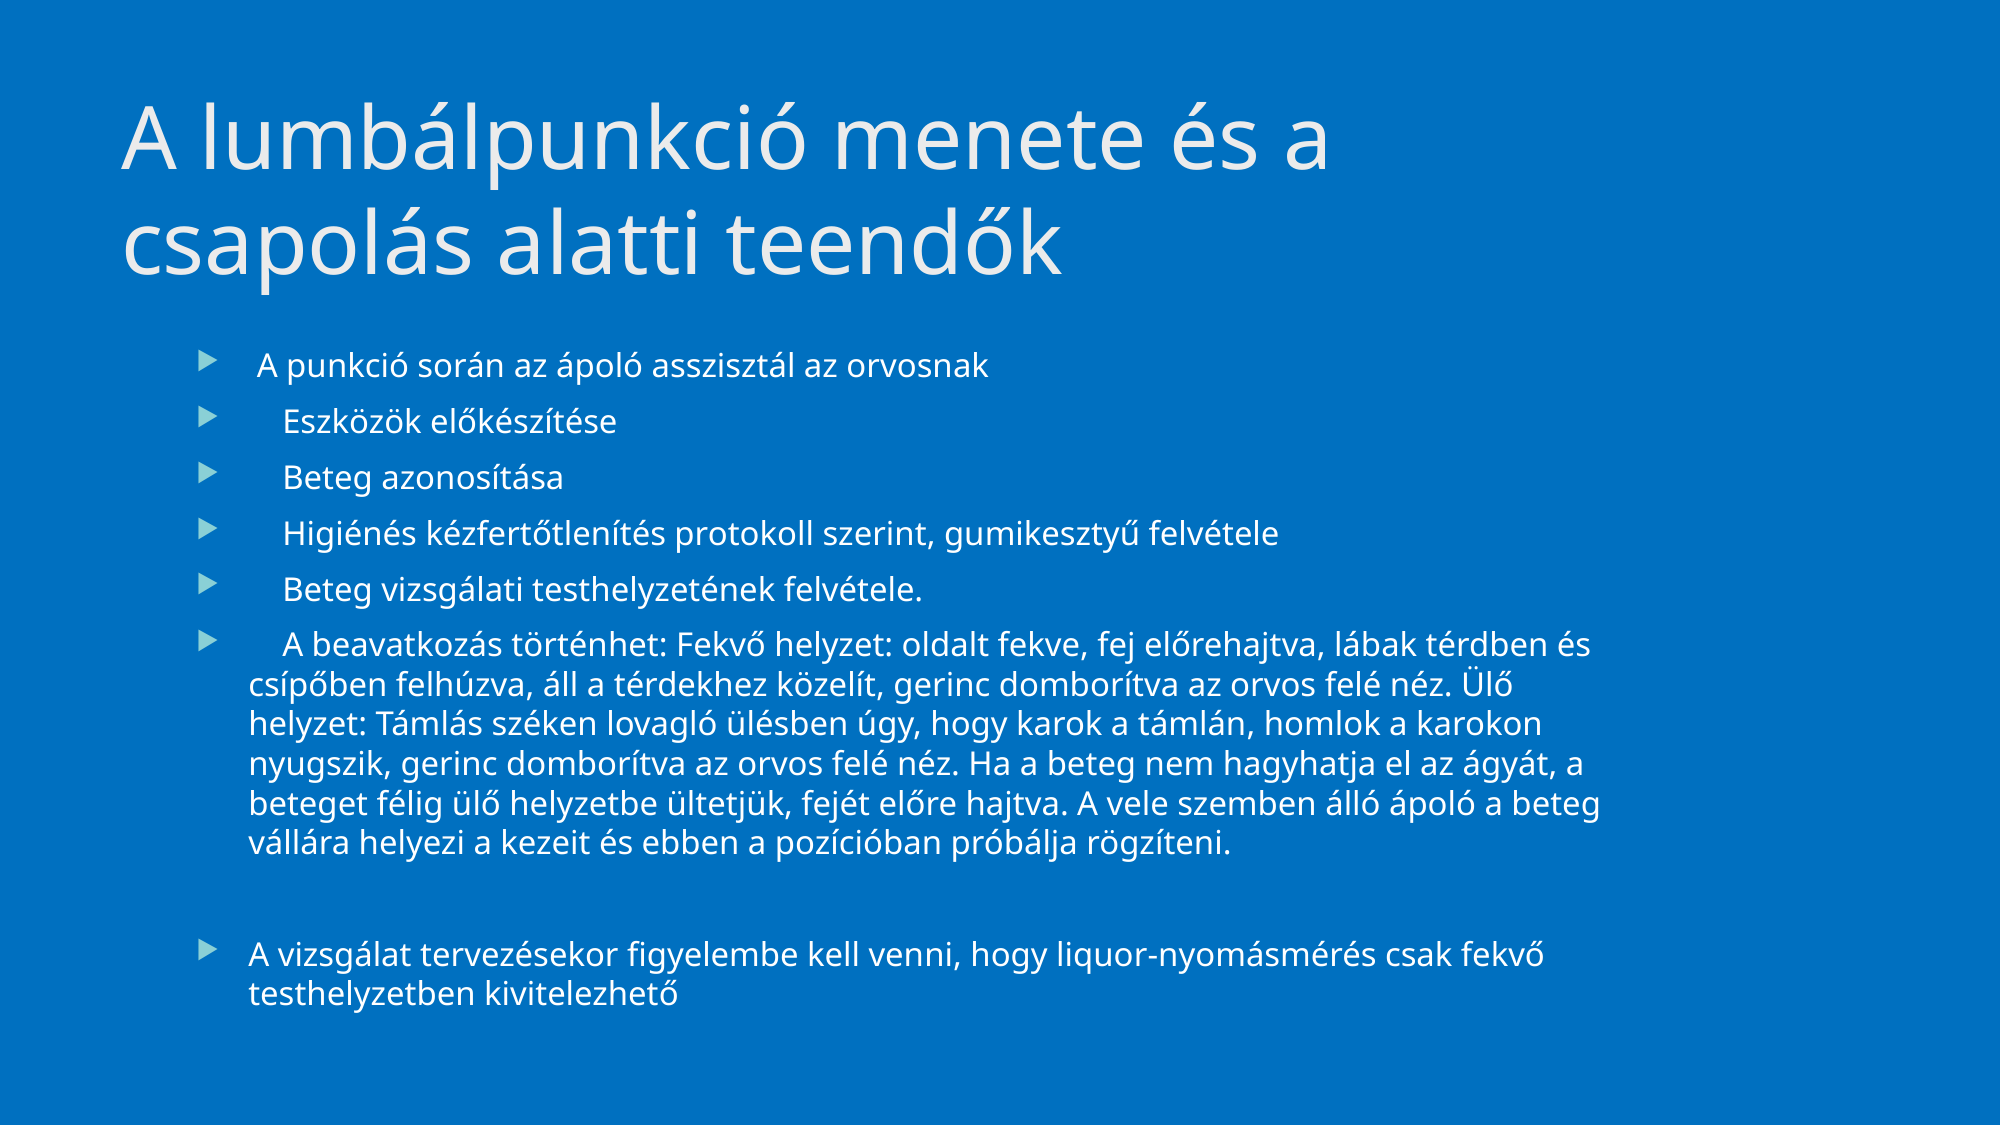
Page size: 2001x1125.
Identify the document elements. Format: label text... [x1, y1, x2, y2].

list A punkció során az ápoló asszisztál az orvosnak Eszközök előkészítése Beteg azonosítása Higiénés kézfertőtlenítés protokoll szerint, gumikesztyű felvétele Beteg vizsgálati testhelyzetének felvétele. A beavatkozás történhet: Fekvő helyzet: oldalt fekve, fej előrehajtva, lábak térdben és csípőben felhúzva, áll a térdekhez közelít, gerinc domborítva az orvos felé néz. Ülő helyzet: Támlás széken lovagló ülésben úgy, hogy karok a támlán, homlok a karokon nyugszik, gerinc domborítva az orvos felé néz. Ha a beteg nem hagyhatja el az ágyát, a beteget félig ülő helyzetbe ültetjük, fejét előre hajtva. A vele szemben álló ápoló a beteg vállára helyezi a kezeit és ebben a pozícióban próbálja rögzíteni. A vizsgálat tervezésekor figyelembe kell venni, hogy liquor-nyomásmérés csak fekvő testhelyzetben kivitelezhető [181, 336, 1649, 1025]
title A lumbálpunkció menete és a csapolás alatti teendők [106, 74, 1649, 304]
